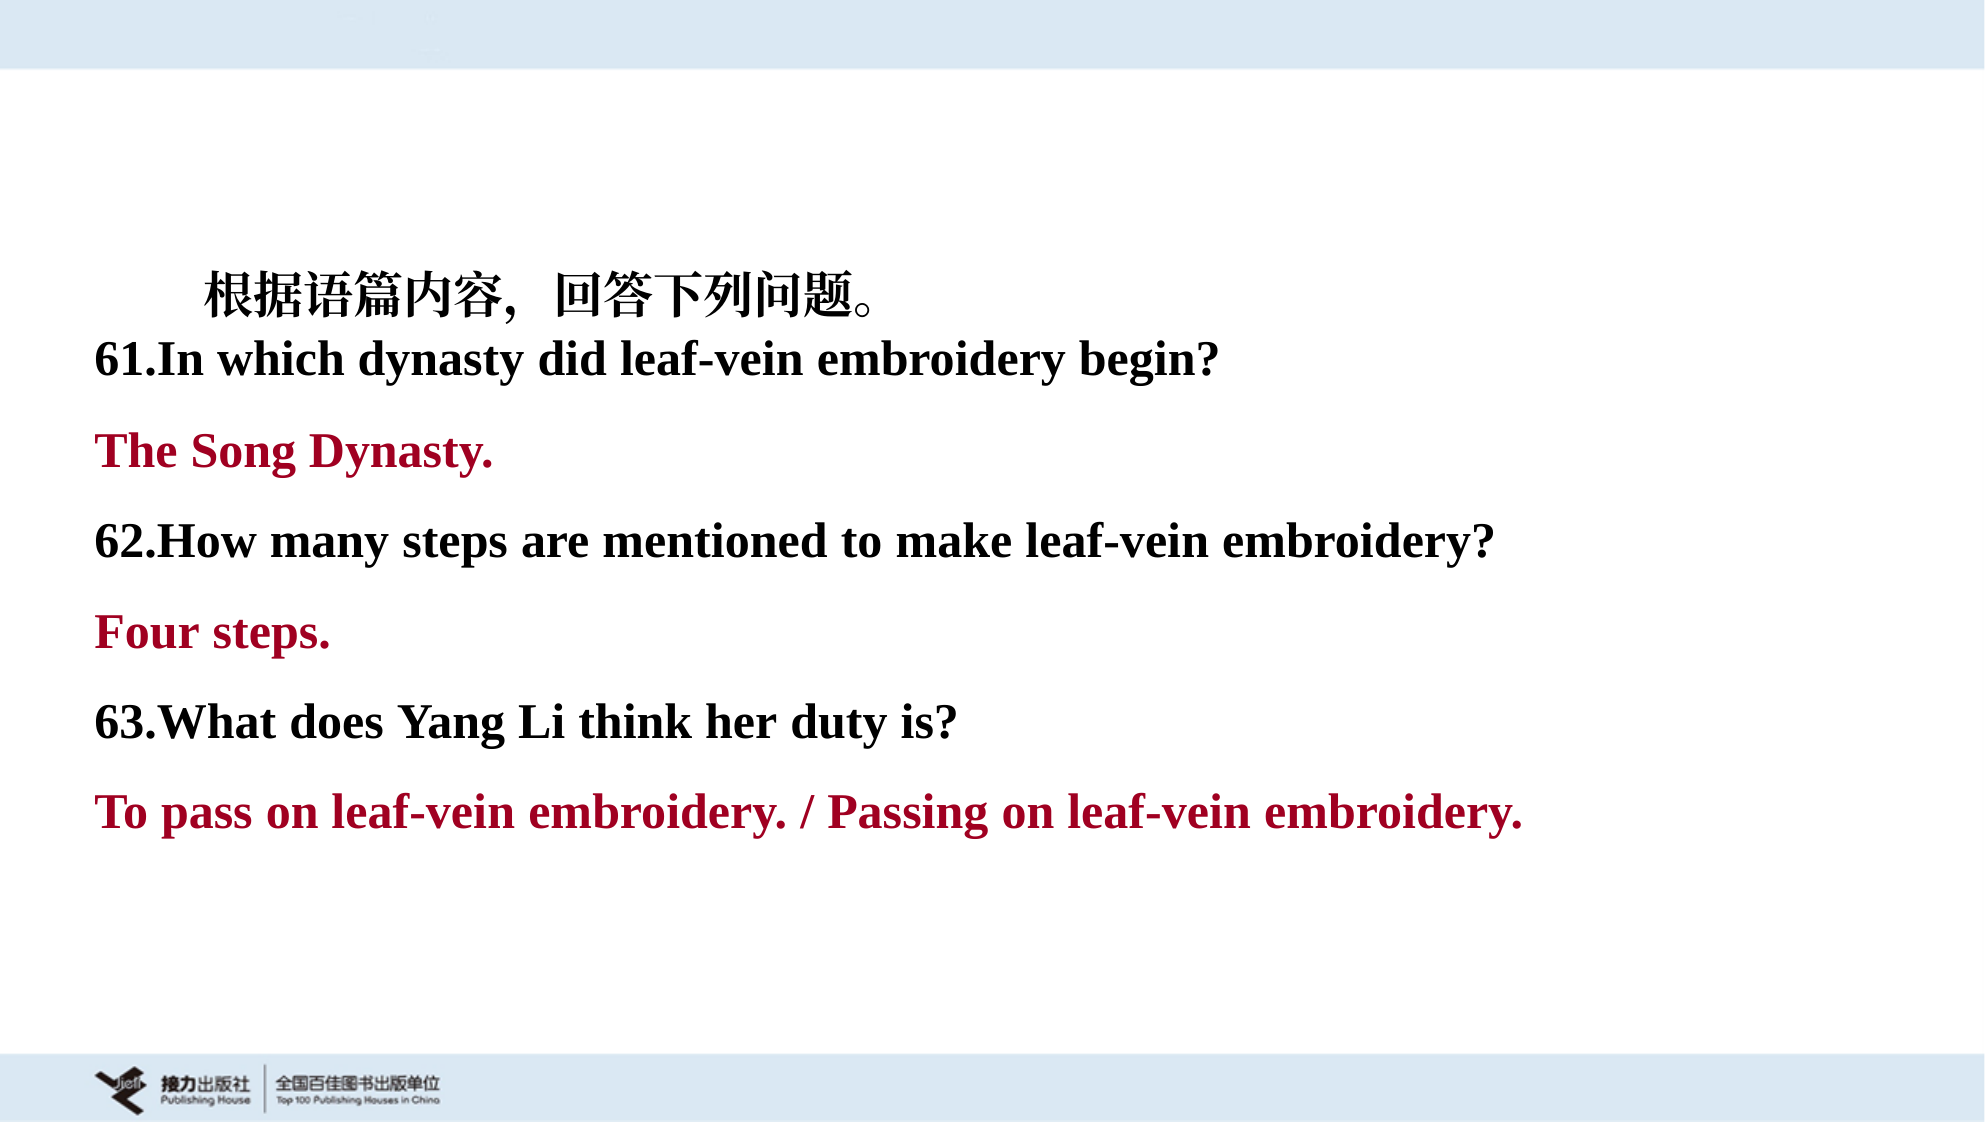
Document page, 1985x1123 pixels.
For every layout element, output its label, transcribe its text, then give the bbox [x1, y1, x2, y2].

picture [0, 0, 1985, 1122]
text_box Four steps. [94, 564, 1892, 654]
text_box To pass on leaf-vein embroidery. / Passing on leaf-vein embroidery. [94, 744, 1892, 839]
text_box 根据语篇内容，回答下列问题。 [188, 223, 1180, 331]
text_box 62.How many steps are mentioned to make leaf-vein embroidery? [94, 474, 1892, 564]
text_box 63.What does Yang Li think her duty is? [94, 654, 1892, 744]
text_box The Song Dynasty. [94, 383, 1892, 474]
text_box 61.In which dynasty did leaf-vein embroidery begin? [94, 291, 1892, 383]
